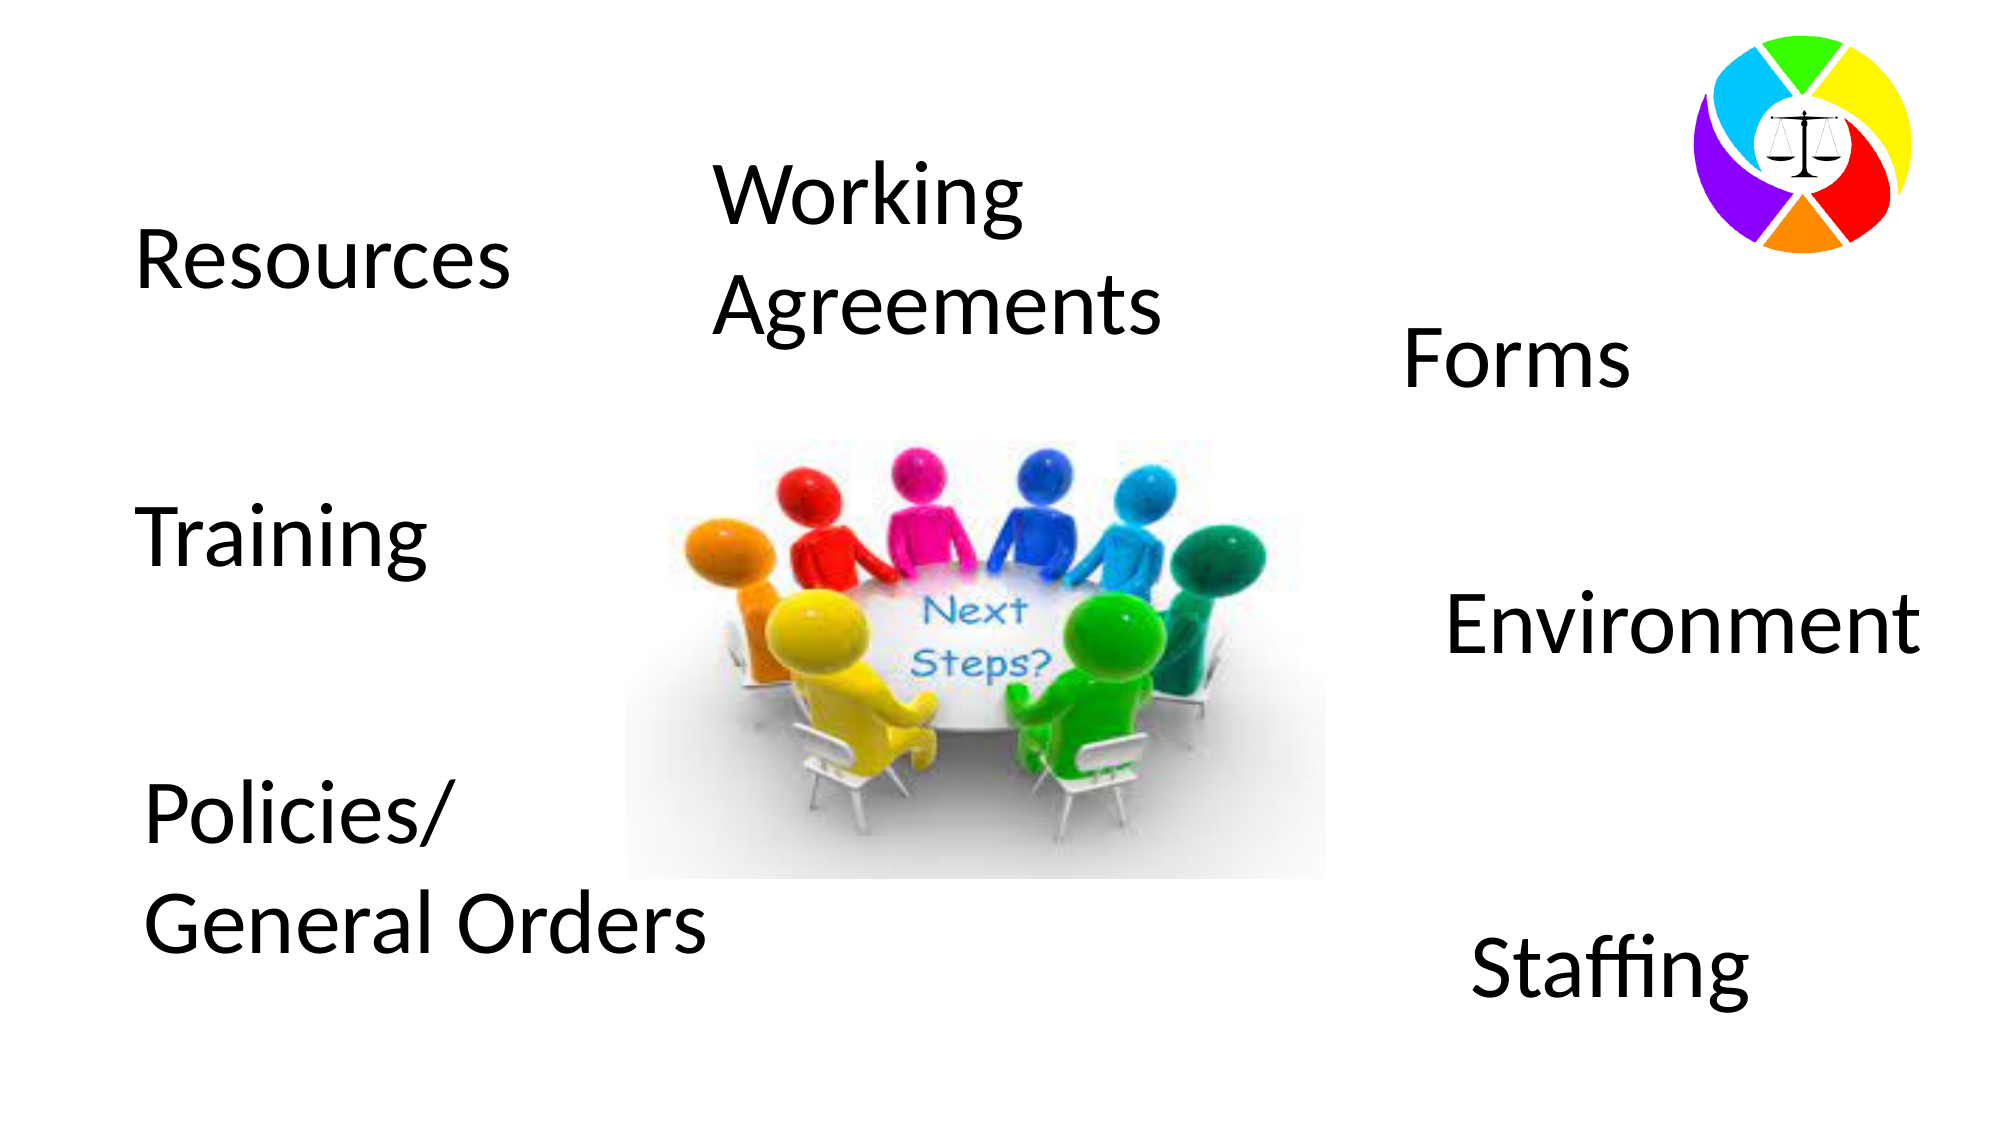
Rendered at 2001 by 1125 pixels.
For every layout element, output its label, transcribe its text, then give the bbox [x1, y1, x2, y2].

text_box Staffing [1455, 898, 1976, 1023]
text_box Working Agreements [697, 125, 1345, 361]
text_box Training [119, 466, 563, 592]
text_box Environment [1429, 554, 1950, 680]
picture [1659, 0, 1948, 288]
text_box Policies/ General Orders [128, 744, 743, 980]
text_box Forms [1387, 288, 1668, 413]
picture [625, 404, 1326, 879]
text_box Resources [119, 189, 531, 314]
